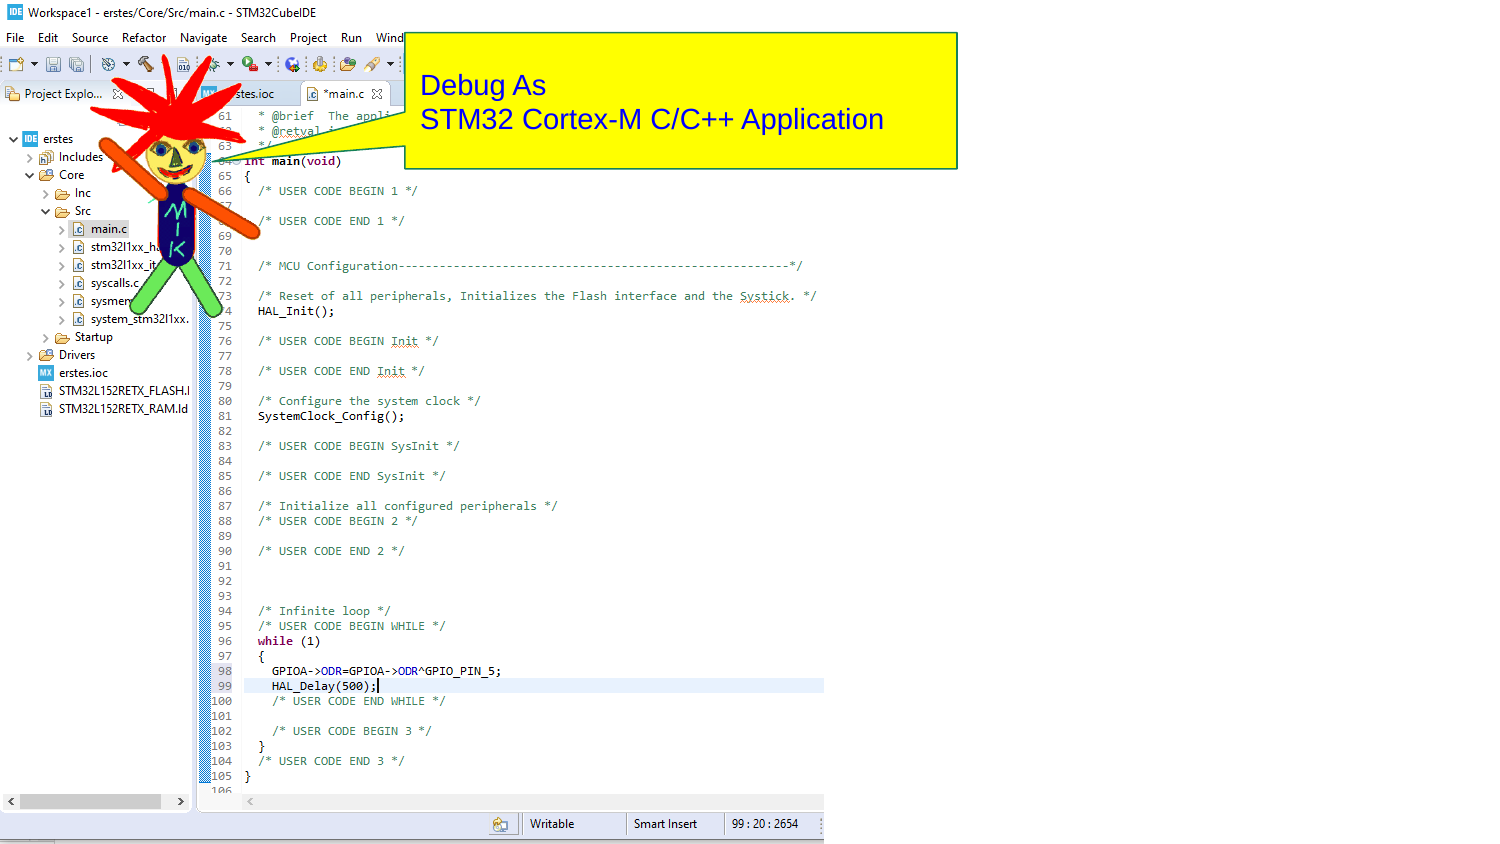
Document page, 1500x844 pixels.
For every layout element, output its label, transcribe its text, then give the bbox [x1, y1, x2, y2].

picture [0, 0, 824, 844]
text_box Debug As STM32 Cortex-M C/C++ Application [829, 32, 957, 169]
